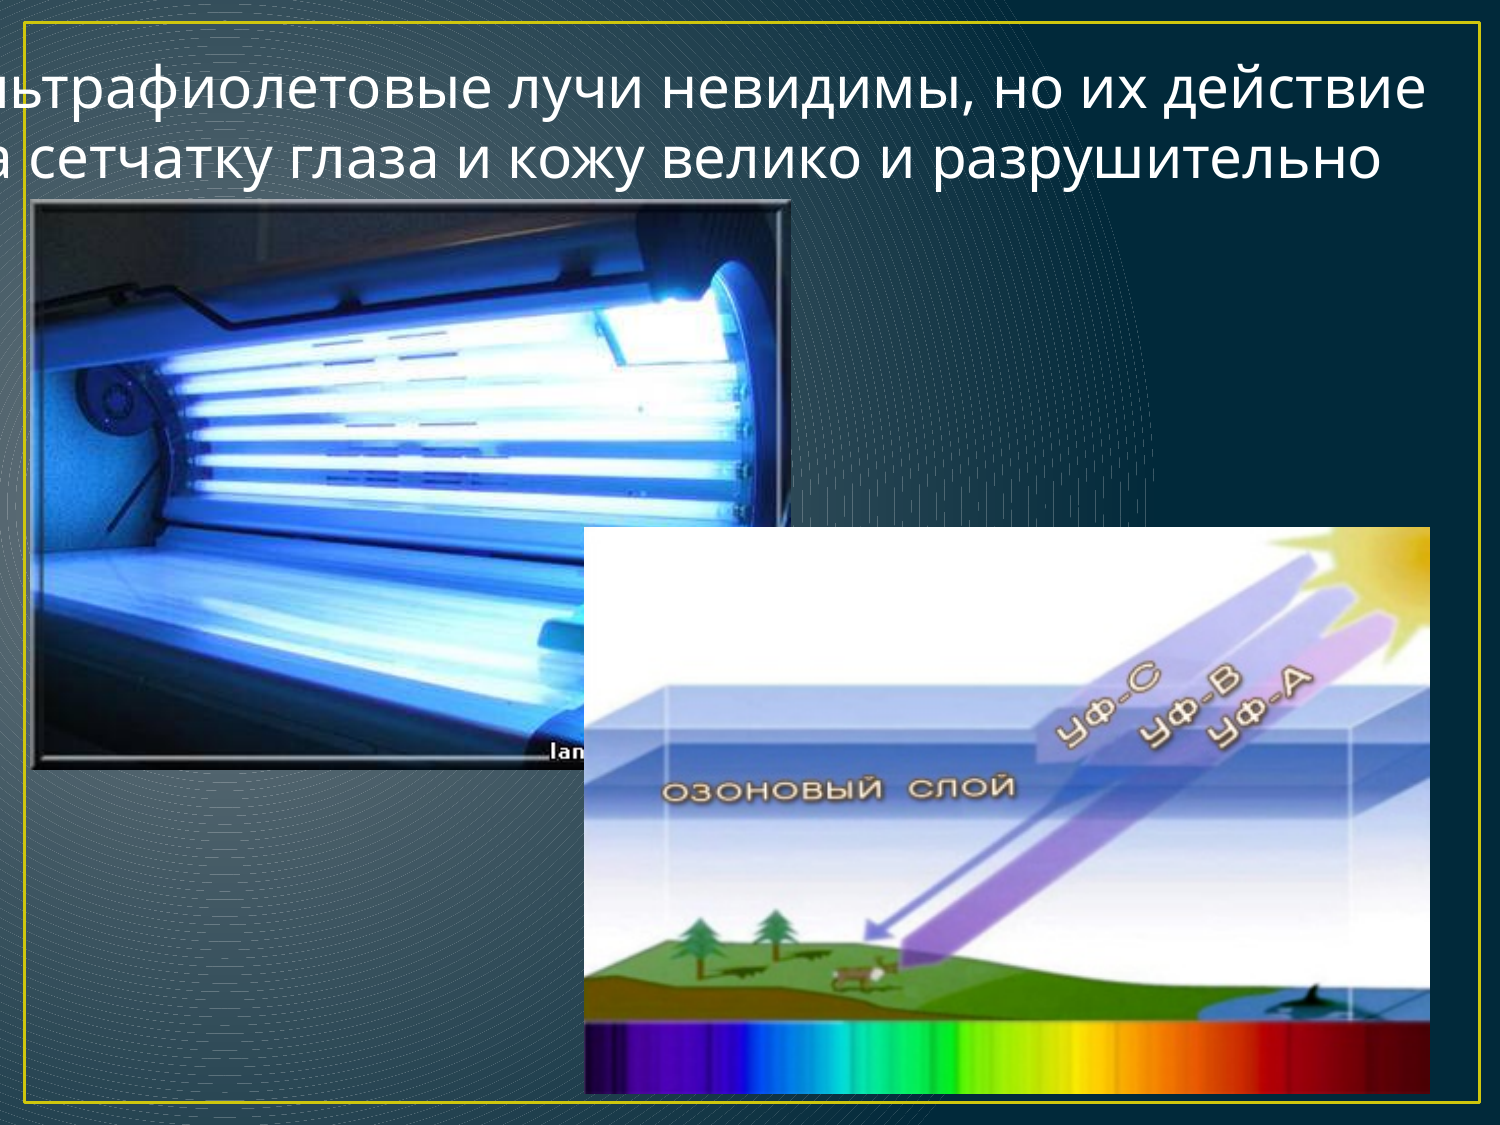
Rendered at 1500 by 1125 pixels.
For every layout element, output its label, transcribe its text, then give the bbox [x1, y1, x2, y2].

picture [29, 198, 1429, 1095]
picture [890, 1104, 901, 1108]
text_box Ультрафиолетовые лучи невидимы, но их действие на сетчатку глаза и кожу велико и разрушительно [0, 42, 1457, 198]
